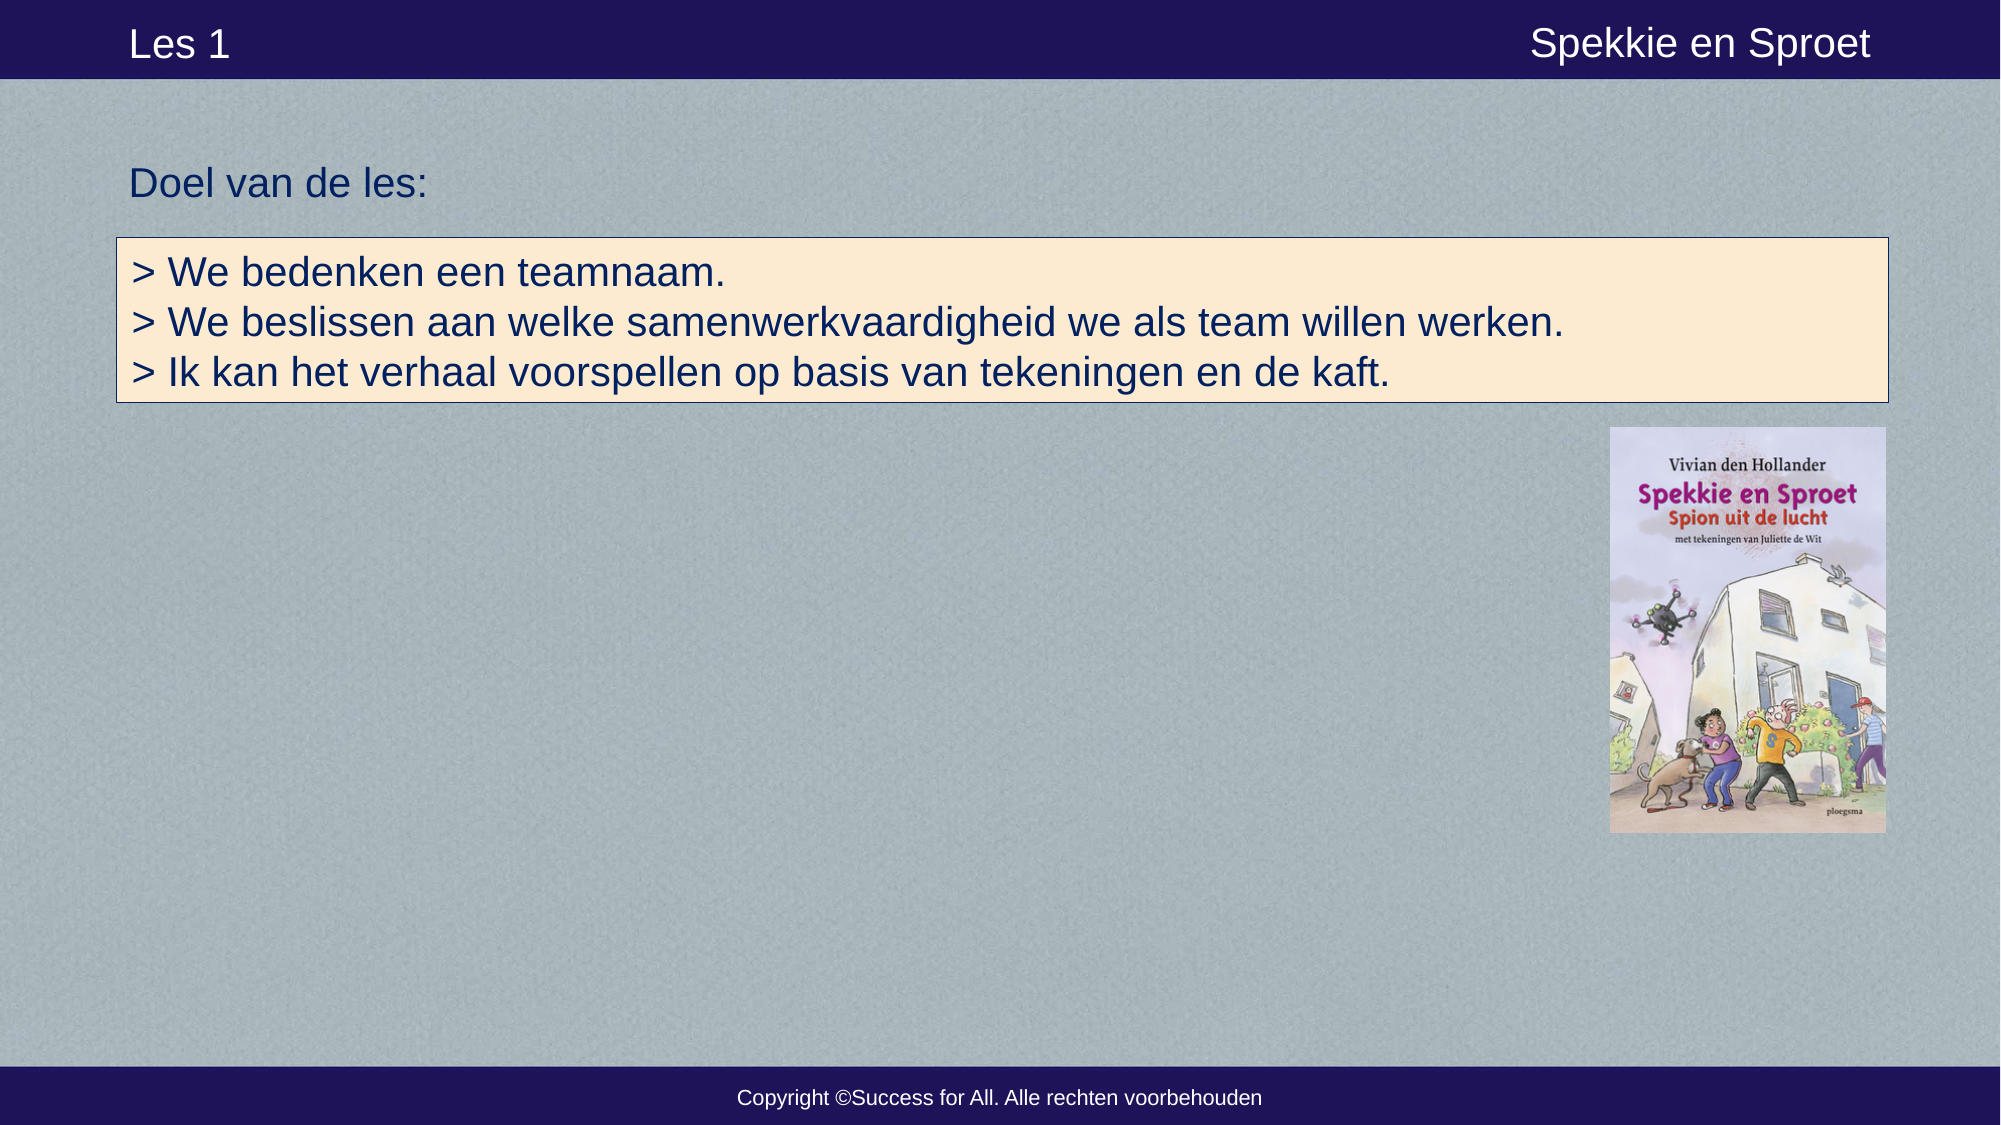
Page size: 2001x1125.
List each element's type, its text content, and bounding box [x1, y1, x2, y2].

text_box Doel van de les: [113, 148, 1635, 214]
text_box Copyright ©Success for All. Alle rechten voorbehouden [0, 1076, 2000, 1125]
text_box > We bedenken een teamnaam. > We beslissen aan welke samenwerkvaardigheid we als team willen werken. > Ik kan het verhaal voorspellen op basis van tekeningen en de kaft. [116, 237, 1889, 403]
picture [0, 0, 2001, 1125]
text_box Spekkie en Sproet [999, 8, 1886, 73]
text_box Les 1 [114, 9, 354, 75]
